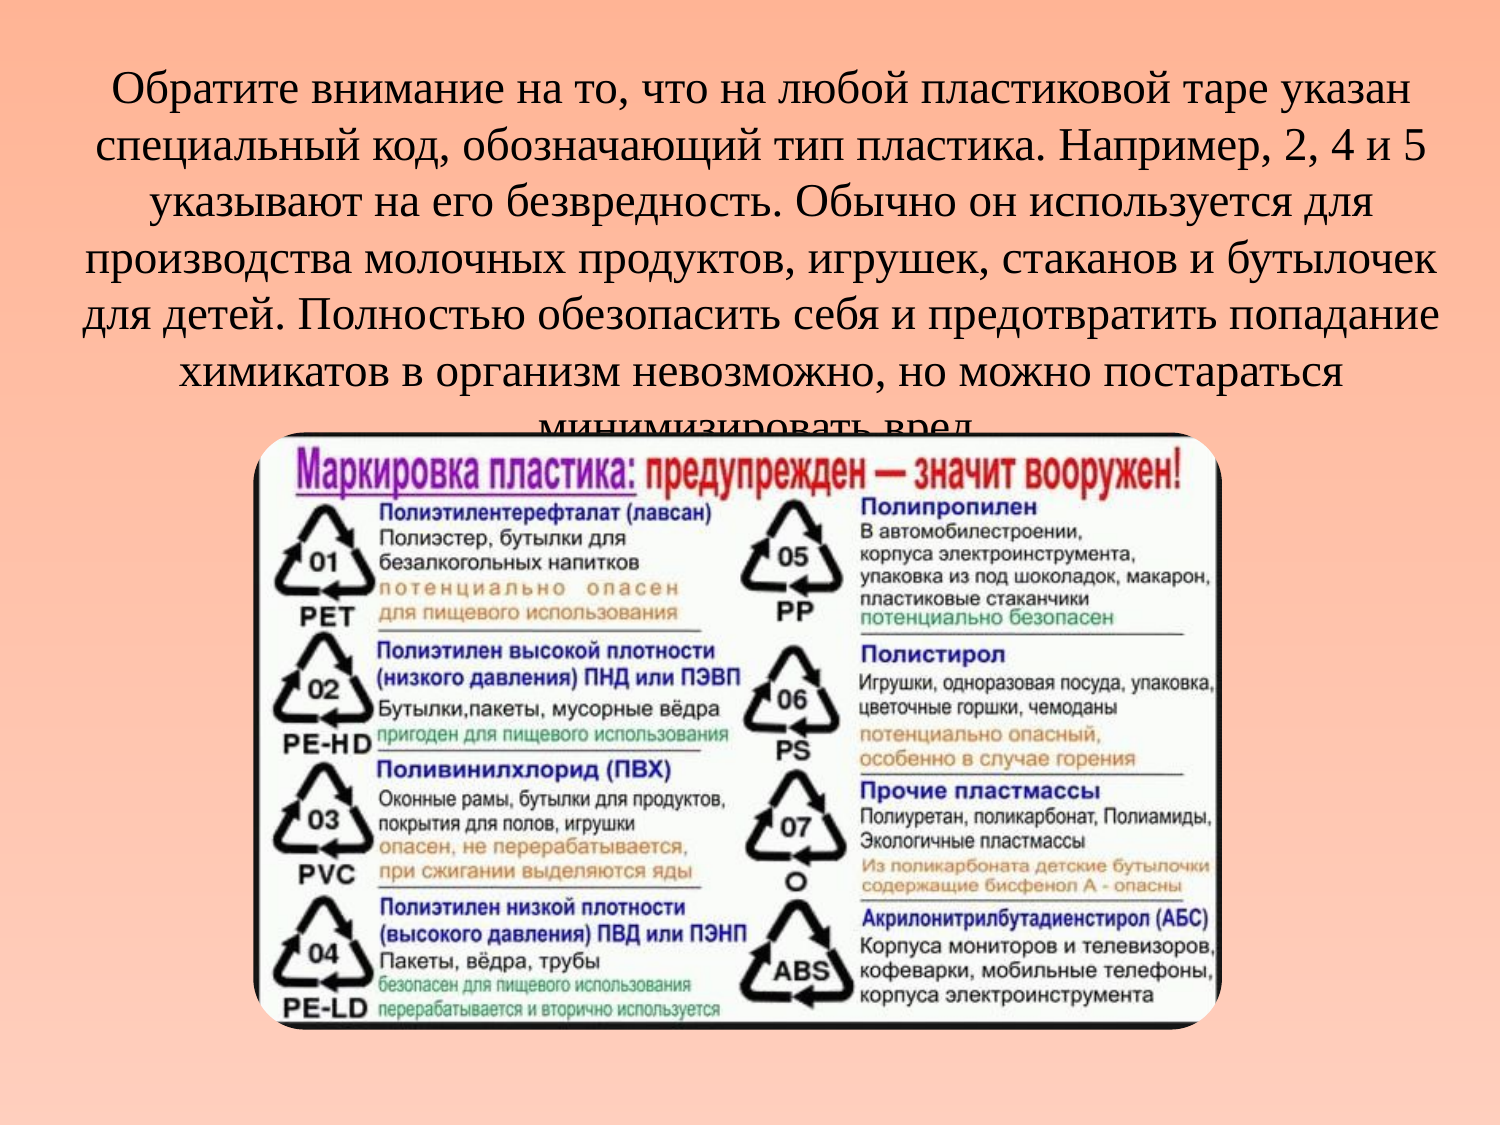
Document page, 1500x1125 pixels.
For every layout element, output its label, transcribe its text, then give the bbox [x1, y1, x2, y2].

picture [253, 432, 1223, 1030]
list Обратите внимание на то, что на любой пластиковой таре указан специальный код, обозначающий тип пластика. Например, 2, 4 и 5 указывают на его безвредность. Обычно он используется для производства молочных продуктов, игрушек, стаканов и бутылочек для детей. Полностью обезопасить себя и предотвратить попадание химикатов в организм невозможно, но можно постараться минимизировать вред. [53, 49, 1471, 468]
